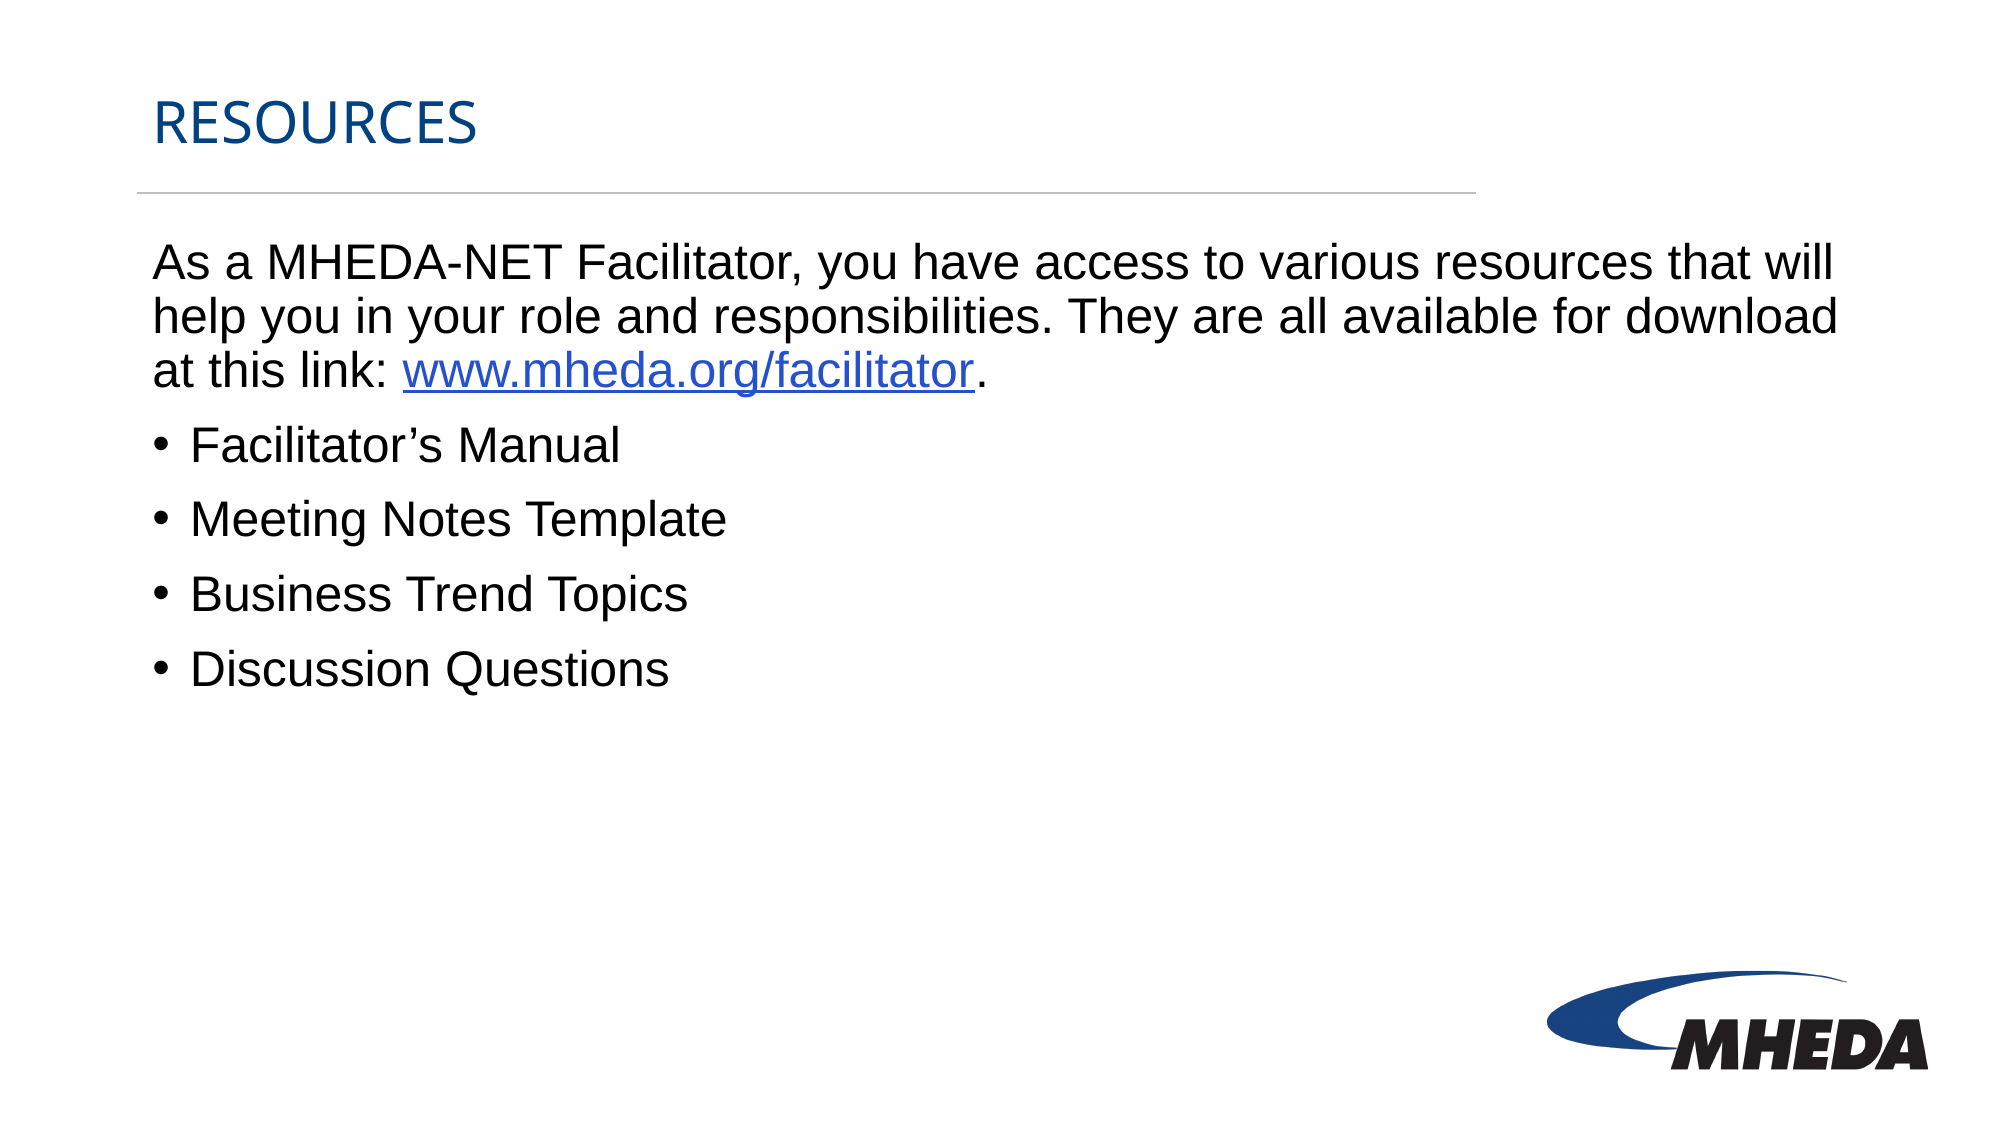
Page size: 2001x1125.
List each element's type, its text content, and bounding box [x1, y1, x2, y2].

picture [1546, 970, 1930, 1070]
title resources [137, 59, 1863, 190]
list As a MHEDA-NET Facilitator, you have access to various resources that will help you in your role and responsibilities. They are all available for download at this link: www.mheda.org/facilitator. Facilitator’s Manual Meeting Notes Template Business Trend Topics Discussion Questions [137, 228, 1863, 943]
